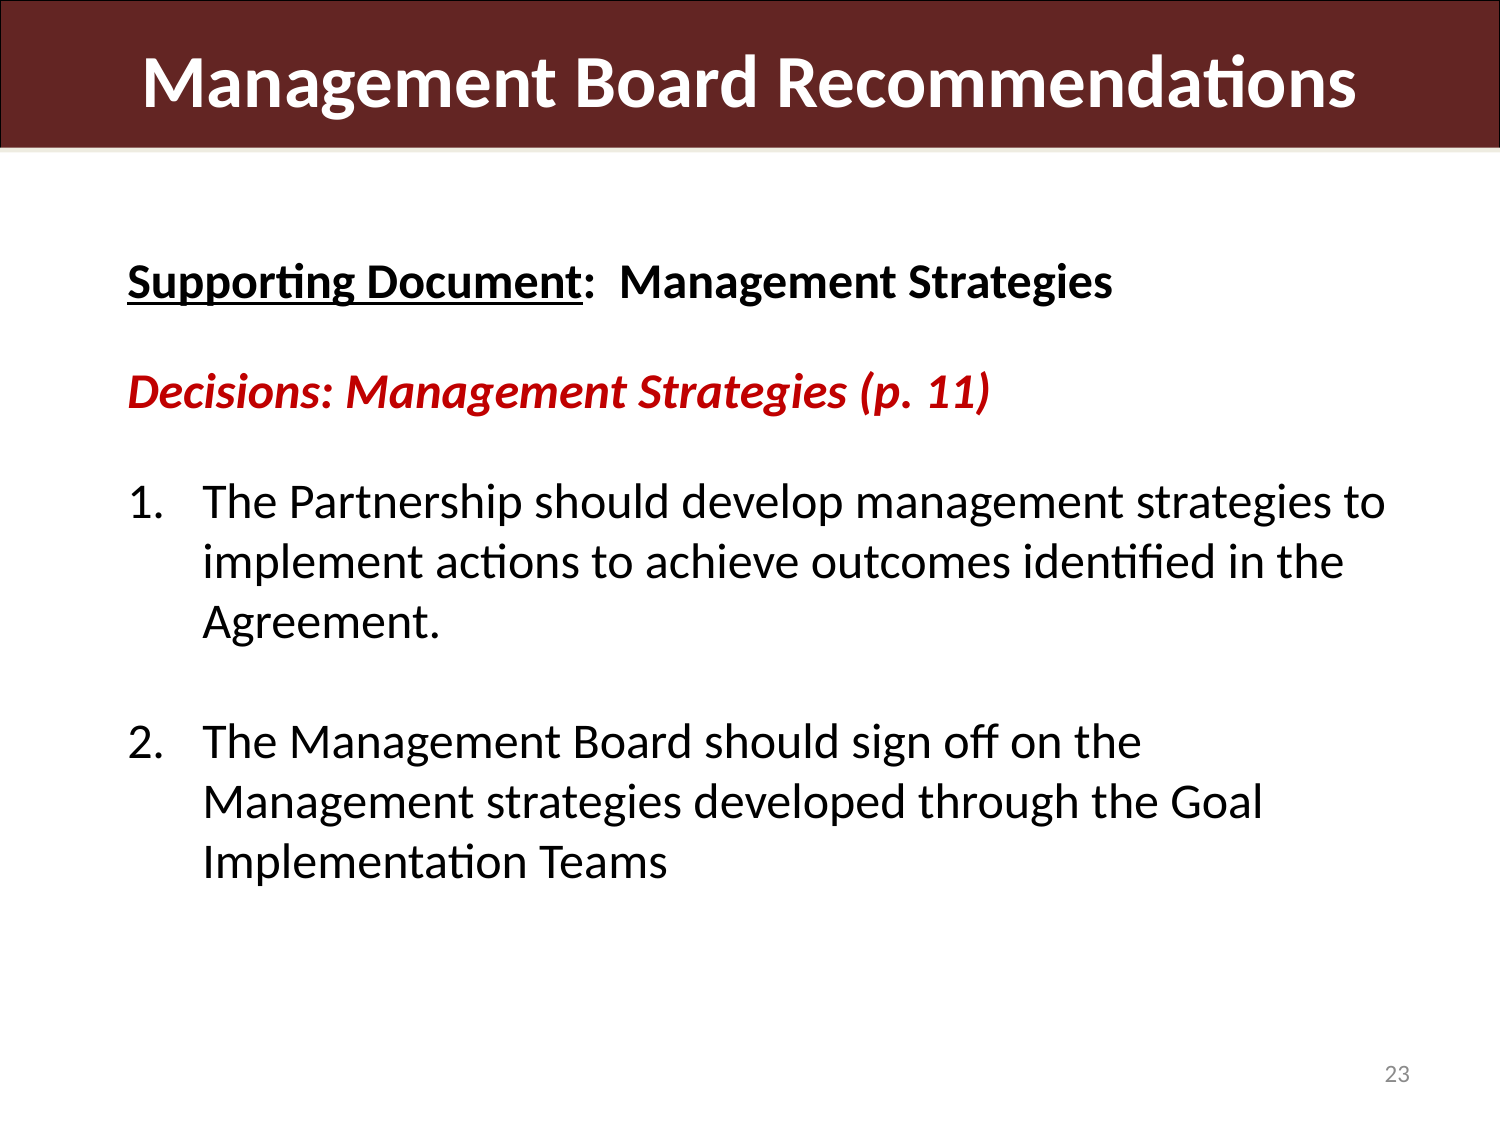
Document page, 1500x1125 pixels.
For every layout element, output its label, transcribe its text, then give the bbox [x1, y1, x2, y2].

slide_number 23 [1074, 1042, 1425, 1103]
text_box Supporting Document: Management Strategies Decisions: Management Strategies (p. 11) The Partnership should develop management strategies to implement actions to achieve outcomes identified in the Agreement. The Management Board should sign off on the Management strategies developed through the Goal Implementation Teams [112, 210, 1413, 972]
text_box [0, 0, 1500, 151]
